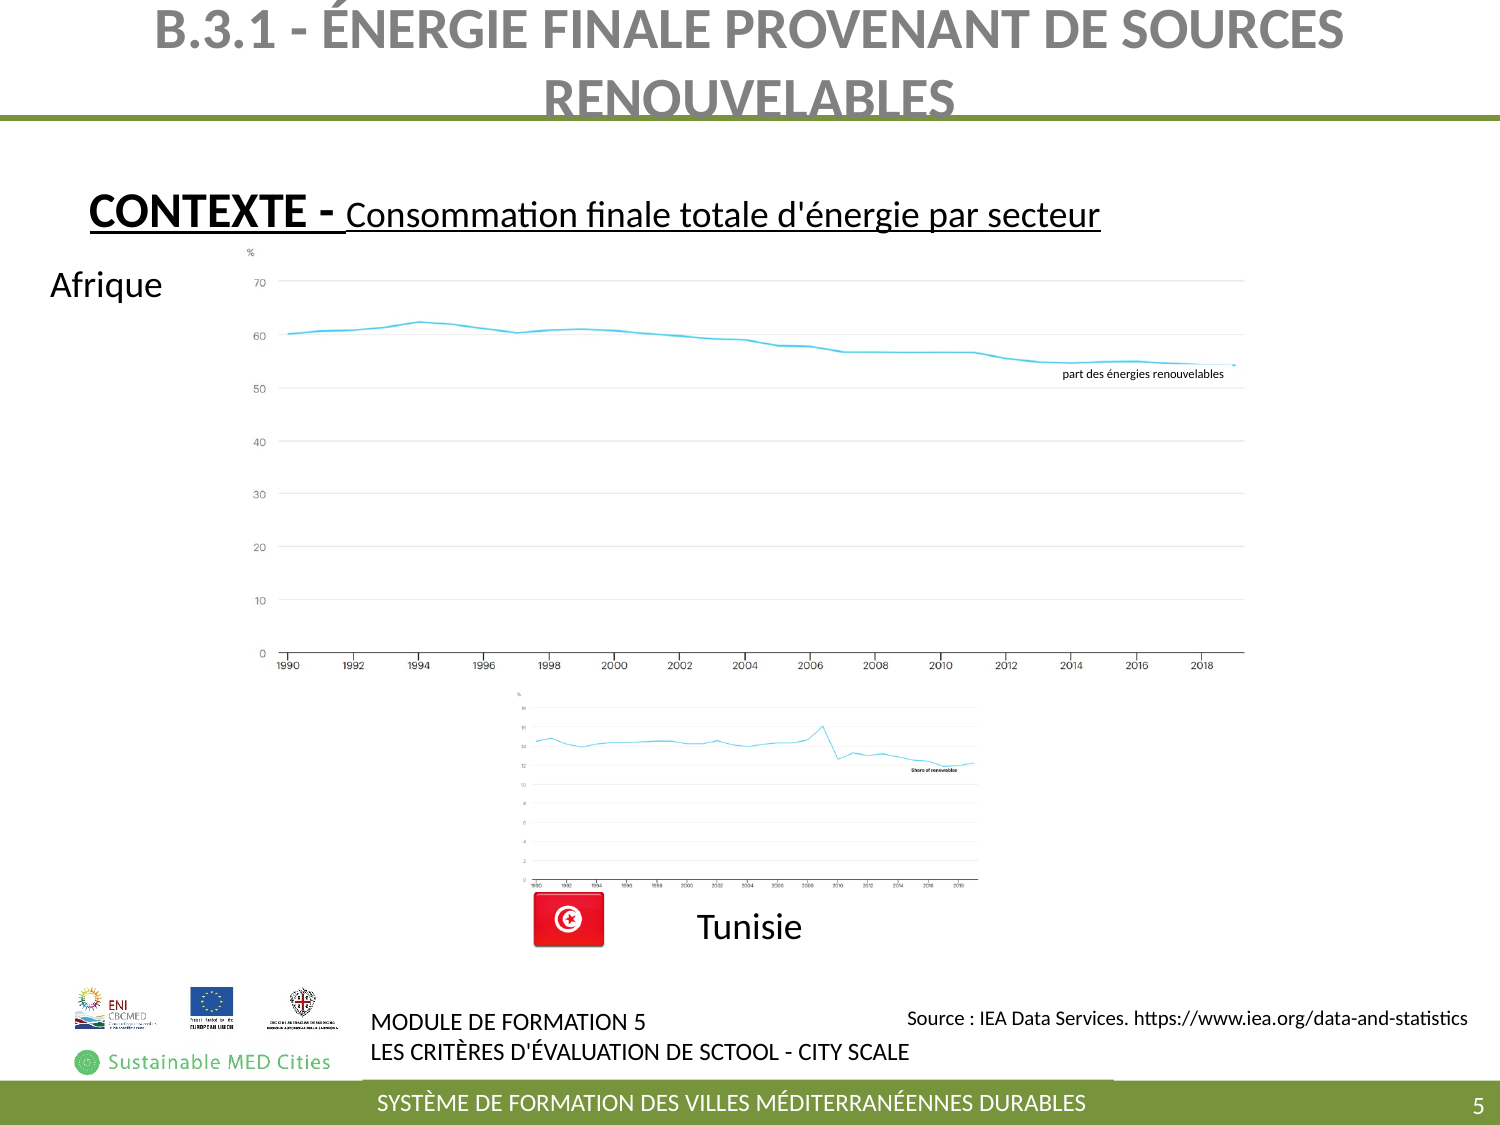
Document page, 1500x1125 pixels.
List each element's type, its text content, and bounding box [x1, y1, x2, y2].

slide_number 5 [1399, 1074, 1500, 1125]
text_box Afrique [35, 252, 178, 313]
picture [513, 688, 987, 955]
text_box SYSTÈME DE FORMATION DES VILLES MÉDITERRANÉENNES DURABLES [362, 1079, 1114, 1125]
text_box Tunisie [682, 907, 818, 955]
text_box CONTEXTE - Consommation finale totale d'énergie par secteur [74, 169, 1425, 270]
text_box Source : IEA Data Services. https://www.iea.org/data-and-statistics [892, 996, 1485, 1037]
picture [238, 241, 1262, 686]
title B.3.1 - ÉNERGIE FINALE PROVENANT DE SOURCES RENOUVELABLES [0, 0, 1500, 121]
picture [62, 978, 356, 1080]
